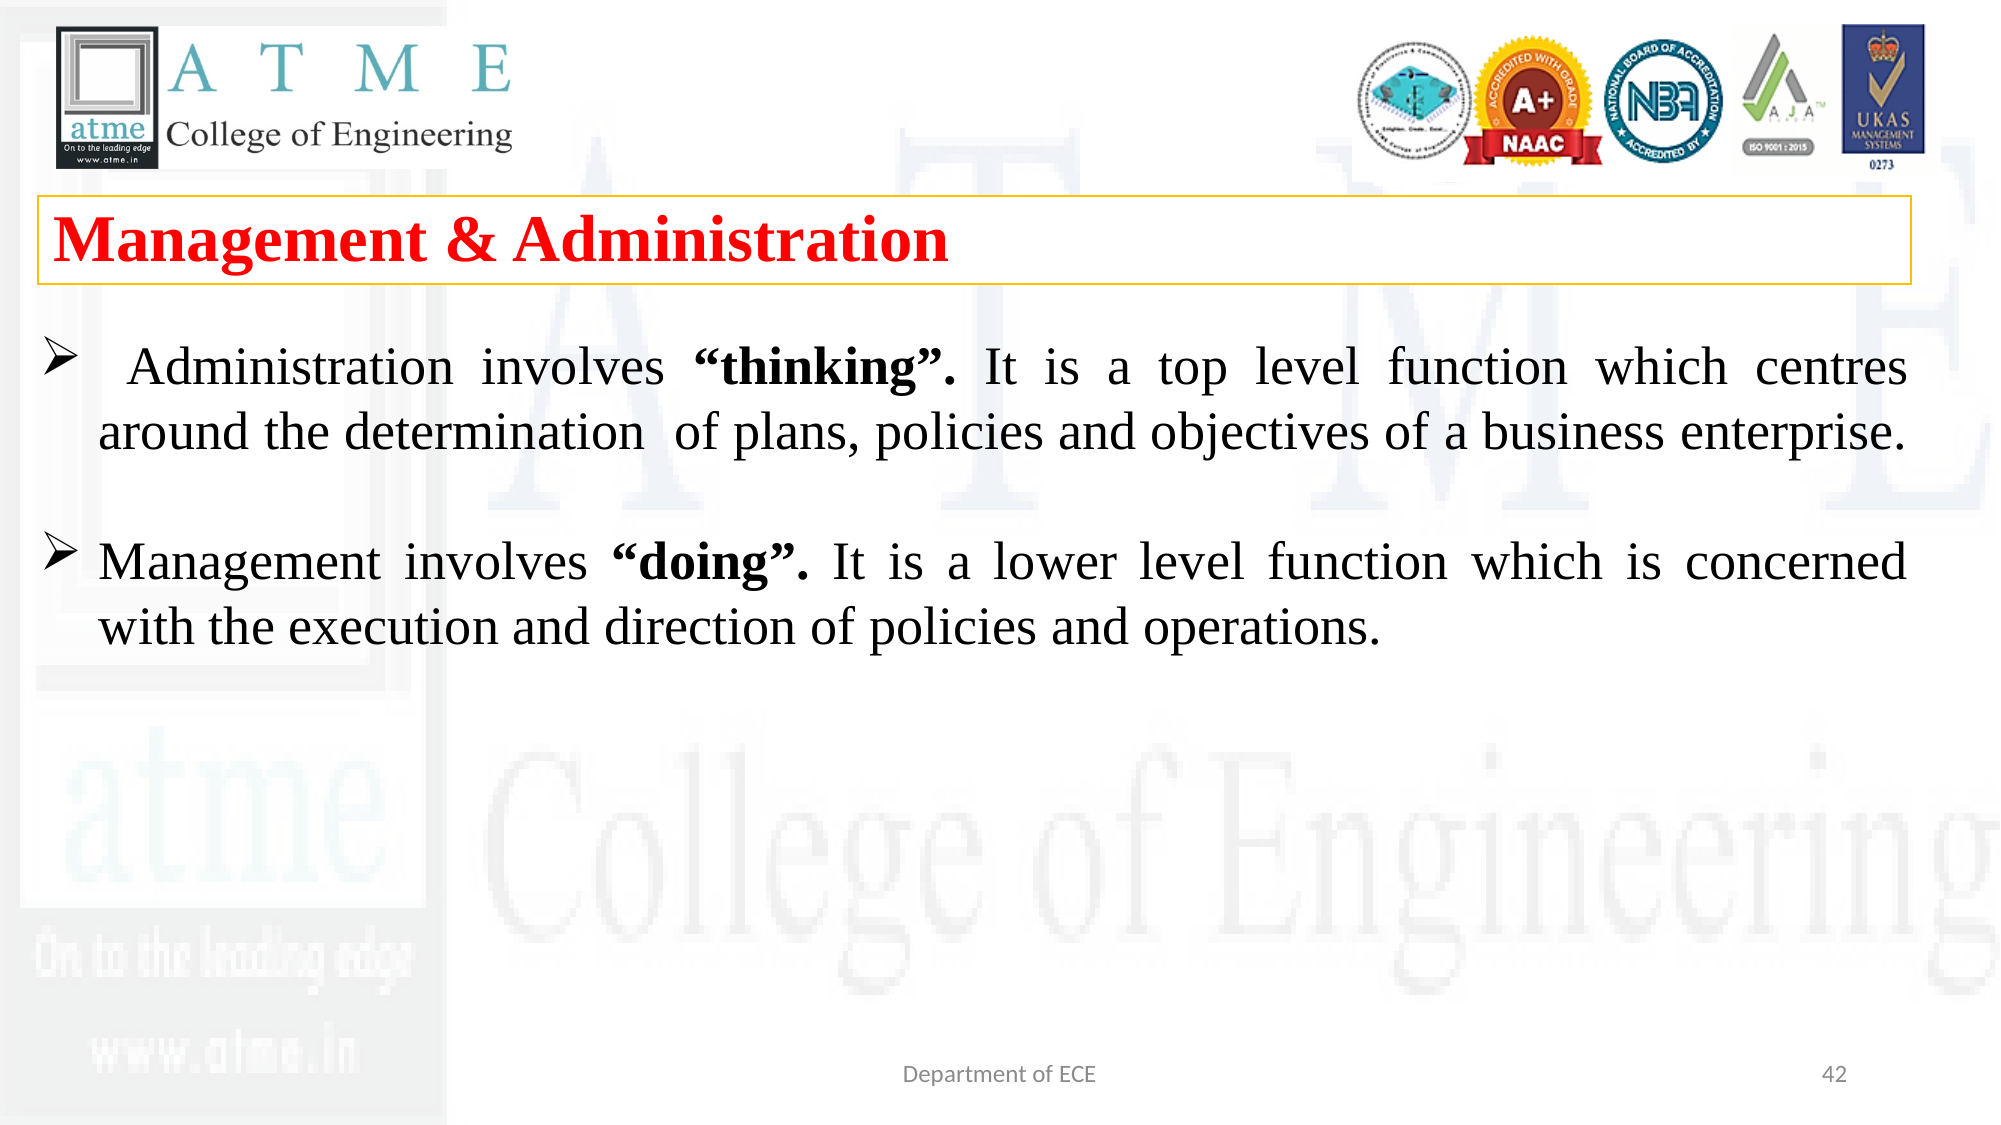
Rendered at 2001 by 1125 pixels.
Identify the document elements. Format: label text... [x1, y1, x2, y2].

picture [1352, 24, 1941, 186]
footer Department of ECE [662, 1042, 1338, 1103]
text_box Management & Administration [37, 195, 1912, 285]
slide_number 42 [1412, 1042, 1863, 1103]
picture [56, 26, 512, 169]
text_box Administration involves “thinking”. It is a top level function which centres around the determination of plans, policies and objectives of a business enterprise. Management involves “doing”. It is a lower level function which is concerned with the execution and direction of policies and operations. [24, 322, 1925, 663]
